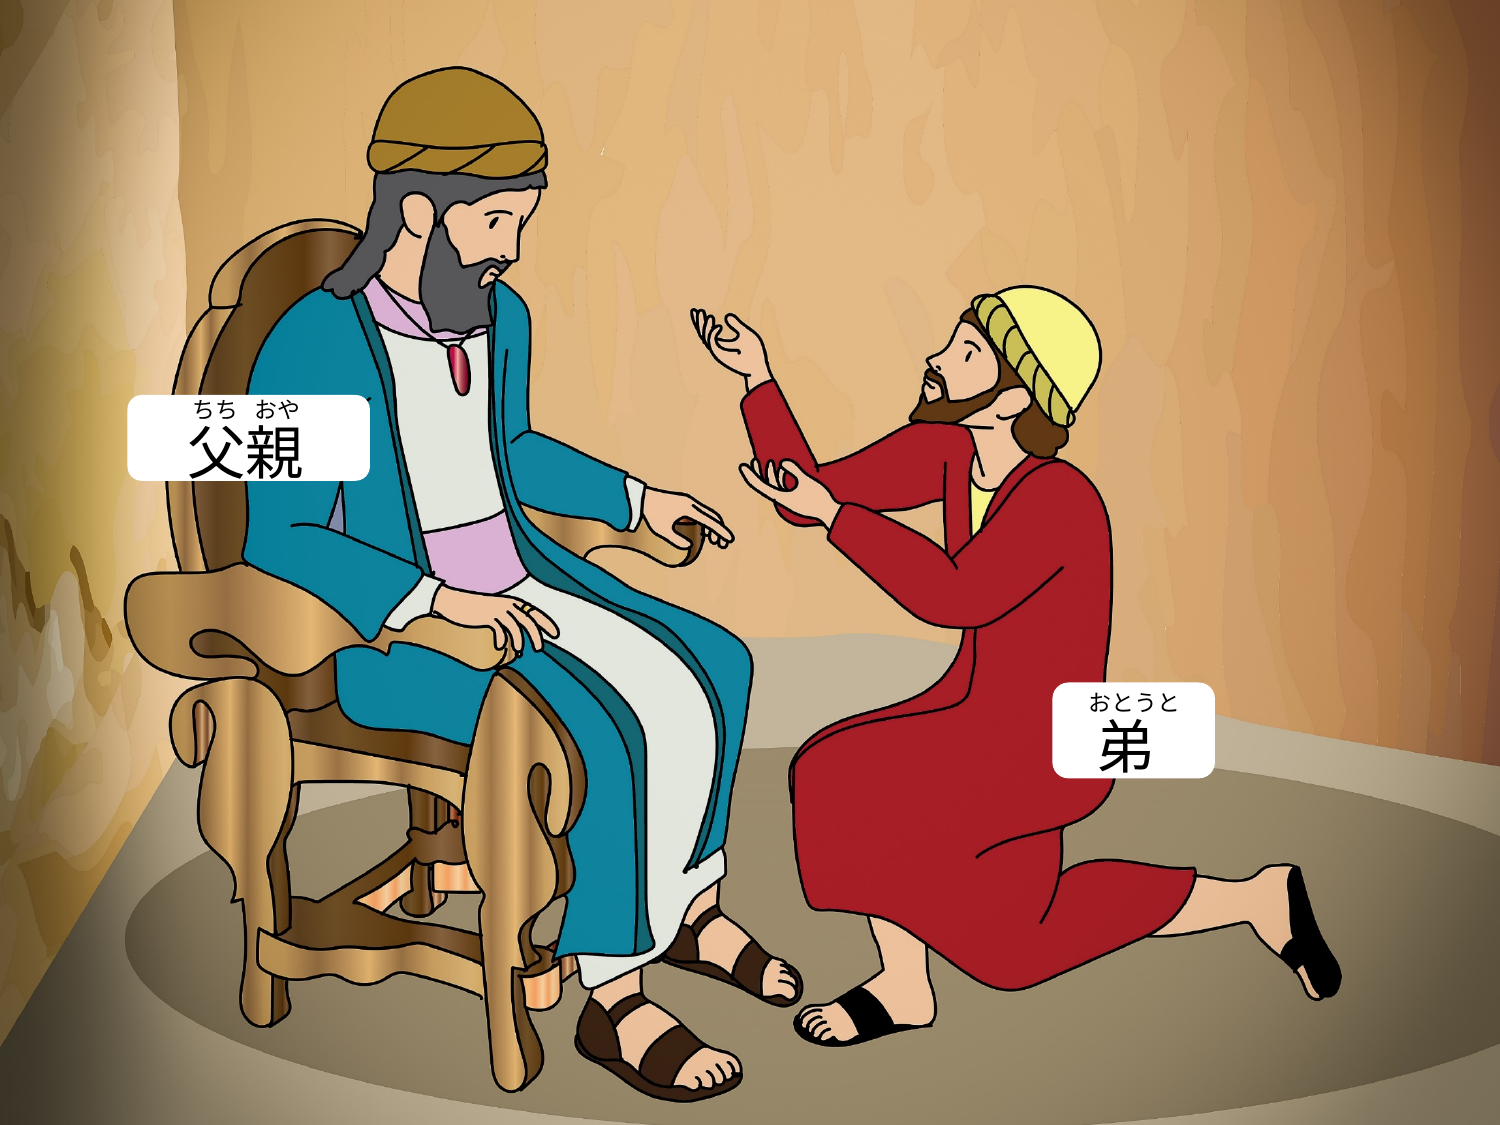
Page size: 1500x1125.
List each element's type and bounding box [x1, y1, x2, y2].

list [0, 0, 1500, 1125]
